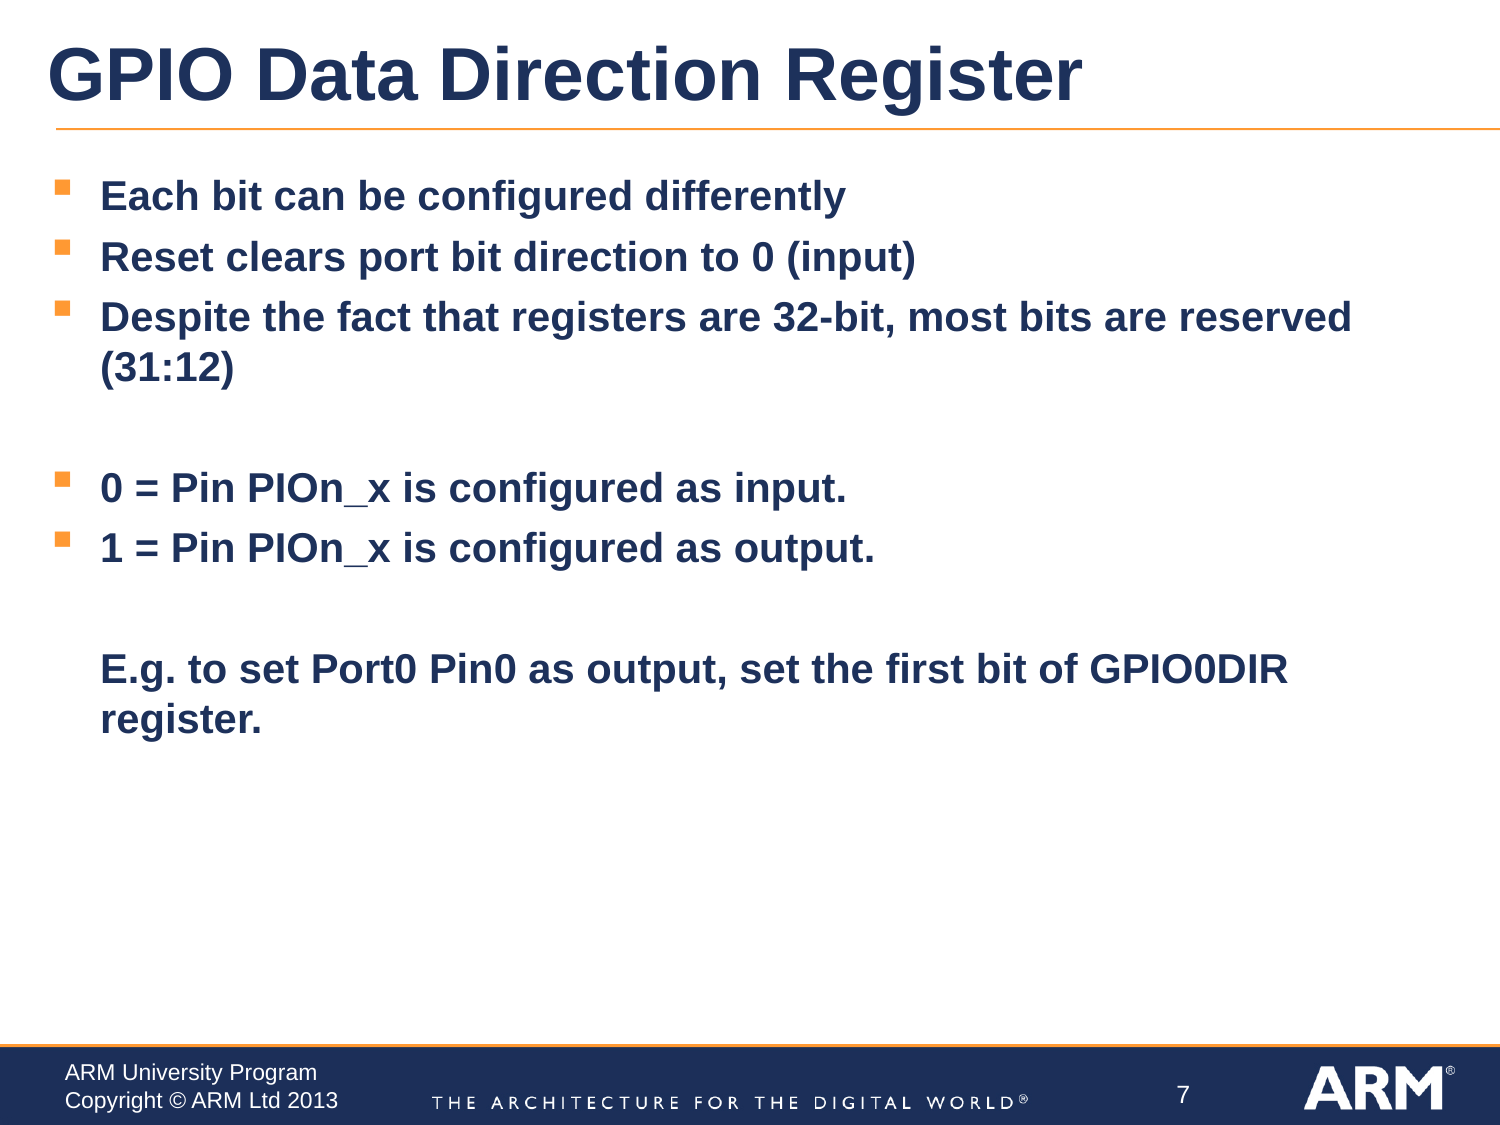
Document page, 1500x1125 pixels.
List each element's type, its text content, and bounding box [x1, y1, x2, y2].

list Each bit can be configured differently Reset clears port bit direction to 0 (input) Despite the fact that registers are 32-bit, most bits are reserved (31:12) 0 = Pin PIOn_x is configured as input. 1 = Pin PIOn_x is configured as output. E.g. to set Port0 Pin0 as output, set the first bit of GPIO0DIR register. [37, 162, 1430, 786]
picture [0, 1048, 1500, 1125]
title GPIO Data Direction Register [34, 1, 1500, 141]
